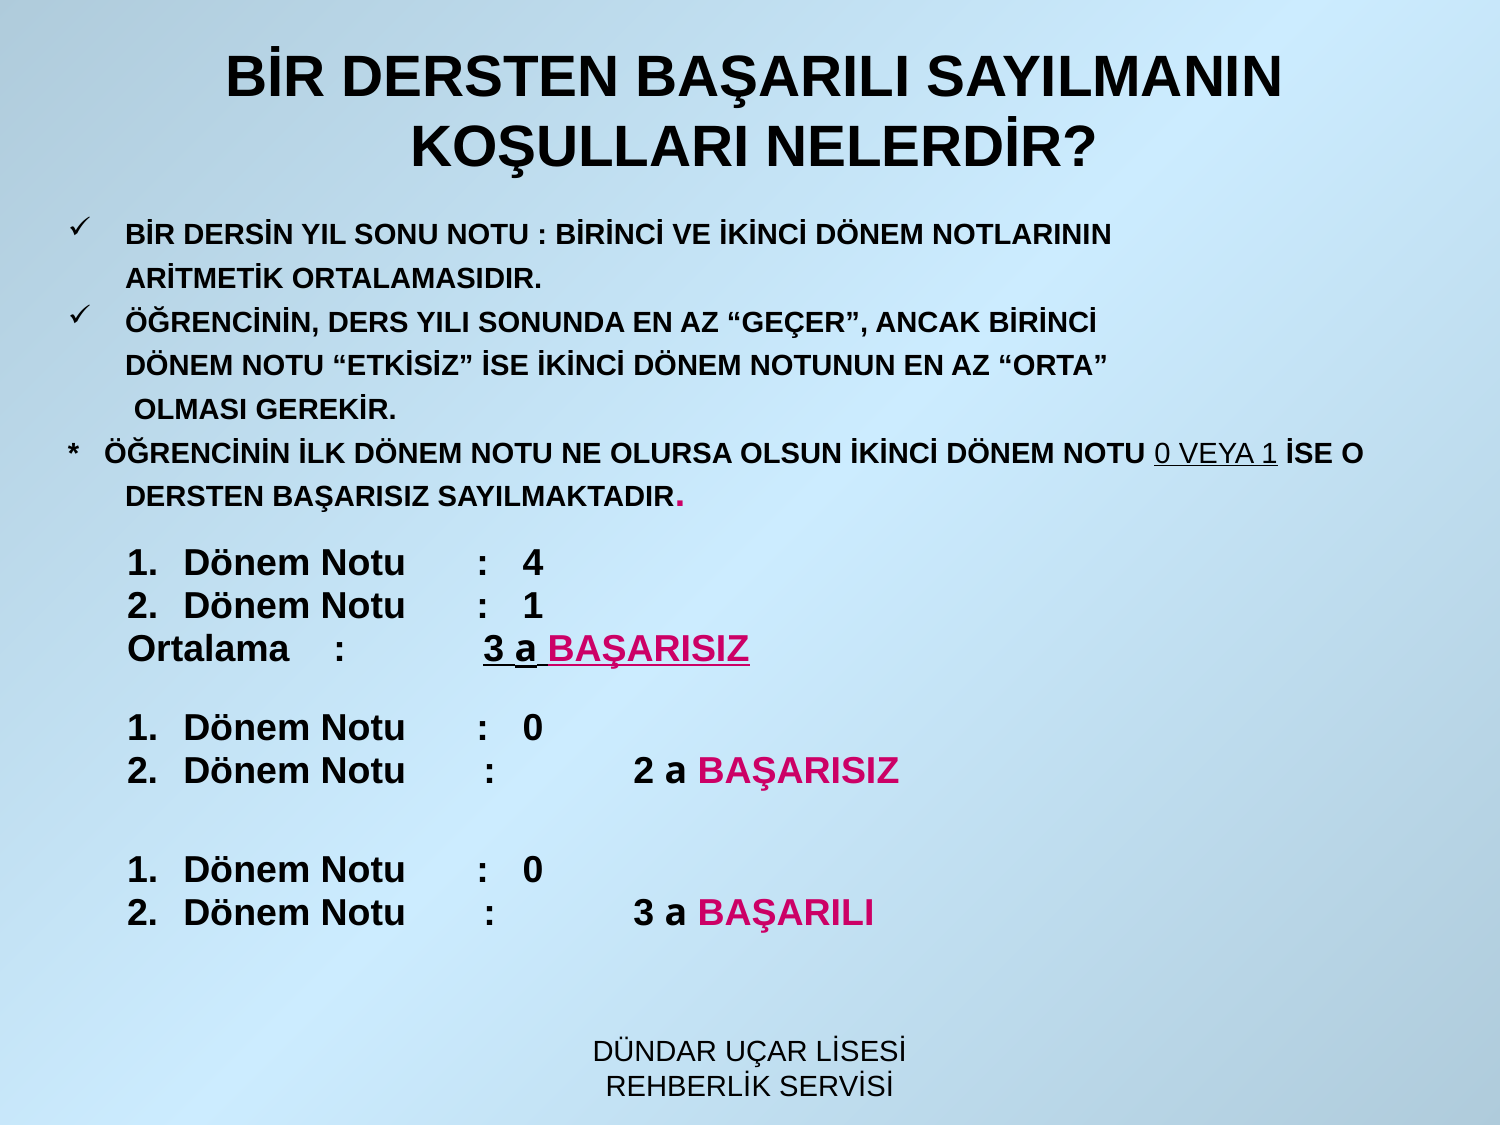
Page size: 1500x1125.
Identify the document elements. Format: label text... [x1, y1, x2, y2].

text_box BİR DERSTEN BAŞARILI SAYILMANIN KOŞULLARI NELERDİR? [210, 30, 1299, 186]
text_box Dönem Notu : 0 2. Dönem Notu : 3 a BAŞARILI [112, 846, 1341, 941]
footer DÜNDAR UÇAR LİSESİ REHBERLİK SERVİSİ [512, 1024, 988, 1103]
text_box Dönem Notu : 4 Dönem Notu : 1 Ortalama : 3 a BAŞARISIZ [112, 538, 1341, 677]
text_box Dönem Notu : 0 2. Dönem Notu : 2 a BAŞARISIZ [112, 704, 1341, 799]
text_box BİR DERSİN YIL SONU NOTU : BİRİNCİ VE İKİNCİ DÖNEM NOTLARININ ARİTMETİK ORTALAMASIDIR. ÖĞRENCİNİN, DERS YILI SONUNDA EN AZ “GEÇER”, ANCAK BİRİNCİ DÖNEM NOTU “ETKİSİZ” İSE İKİNCİ DÖNEM NOTUNUN EN AZ “ORTA” OLMASI GEREKİR. * ÖĞRENCİNİN İLK DÖNEM NOTU NE OLURSA OLSUN İKİNCİ DÖNEM NOTU 0 VEYA 1 İSE O DERSTEN BAŞARISIZ SAYILMAKTADIR. [53, 208, 1412, 574]
